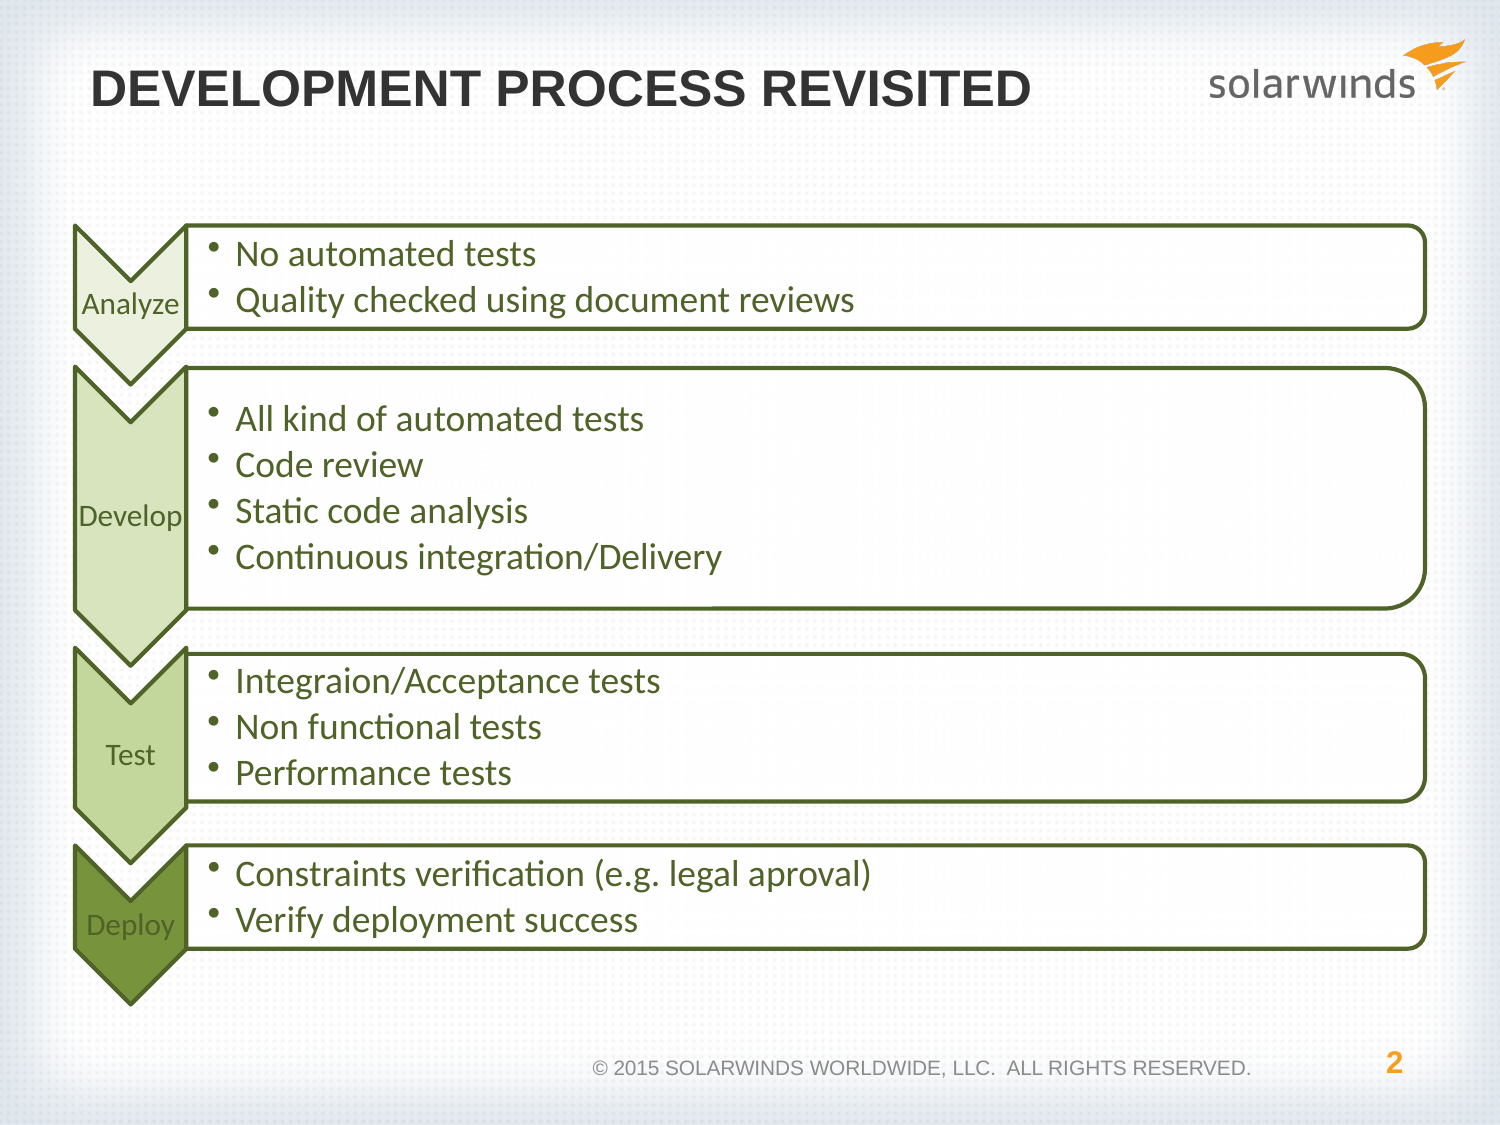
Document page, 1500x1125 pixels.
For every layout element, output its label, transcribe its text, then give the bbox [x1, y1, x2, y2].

footer © 2015 SOLARWINDS WORLDWIDE, LLC. ALL RIGHTS RESERVED. [528, 1042, 1316, 1092]
picture [0, 0, 1500, 1125]
slide_number 2 [1348, 1031, 1441, 1092]
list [74, 224, 1426, 1006]
title Development process revisited [75, 47, 1164, 125]
